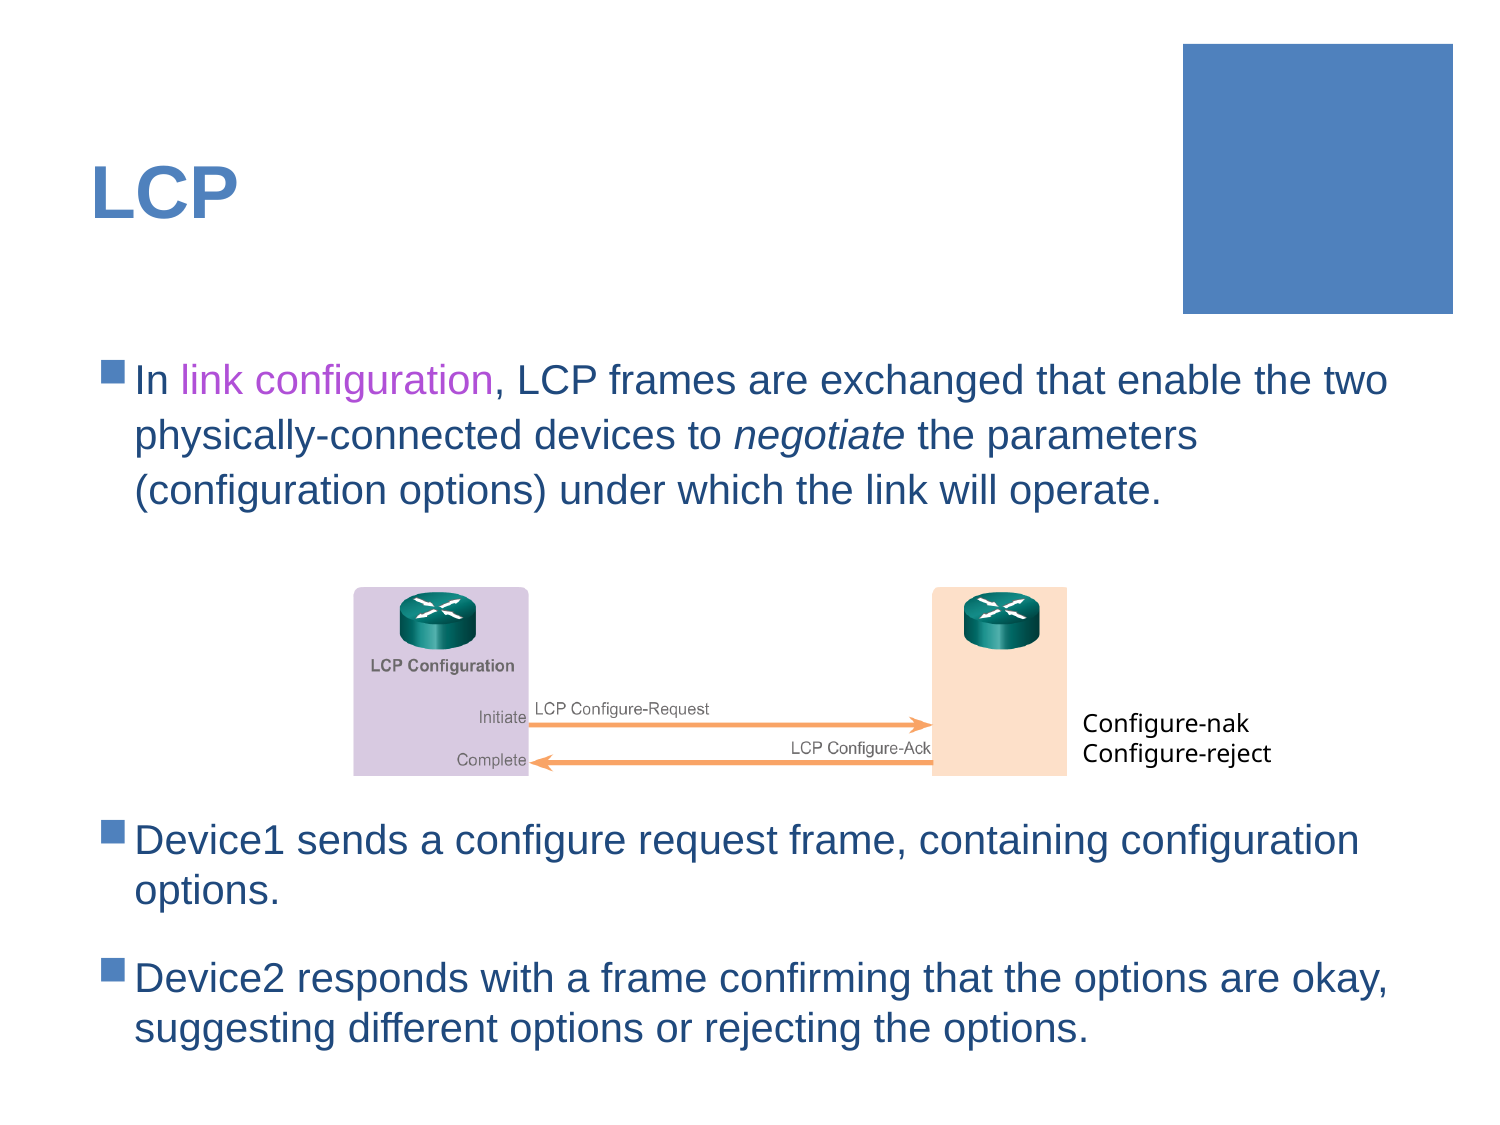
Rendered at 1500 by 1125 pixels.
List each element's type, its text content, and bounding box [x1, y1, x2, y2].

title LCP [75, 53, 1143, 242]
picture [348, 584, 1067, 776]
list In link configuration, LCP frames are exchanged that enable the two physically-connected devices to negotiate the parameters (configuration options) under which the link will operate. Device1 sends a configure request frame, containing configuration options. Device2 responds with a frame confirming that the options are okay, suggesting different options or rejecting the options. [81, 339, 1413, 1083]
text_box Configure-nak Configure-reject [1067, 699, 1287, 775]
